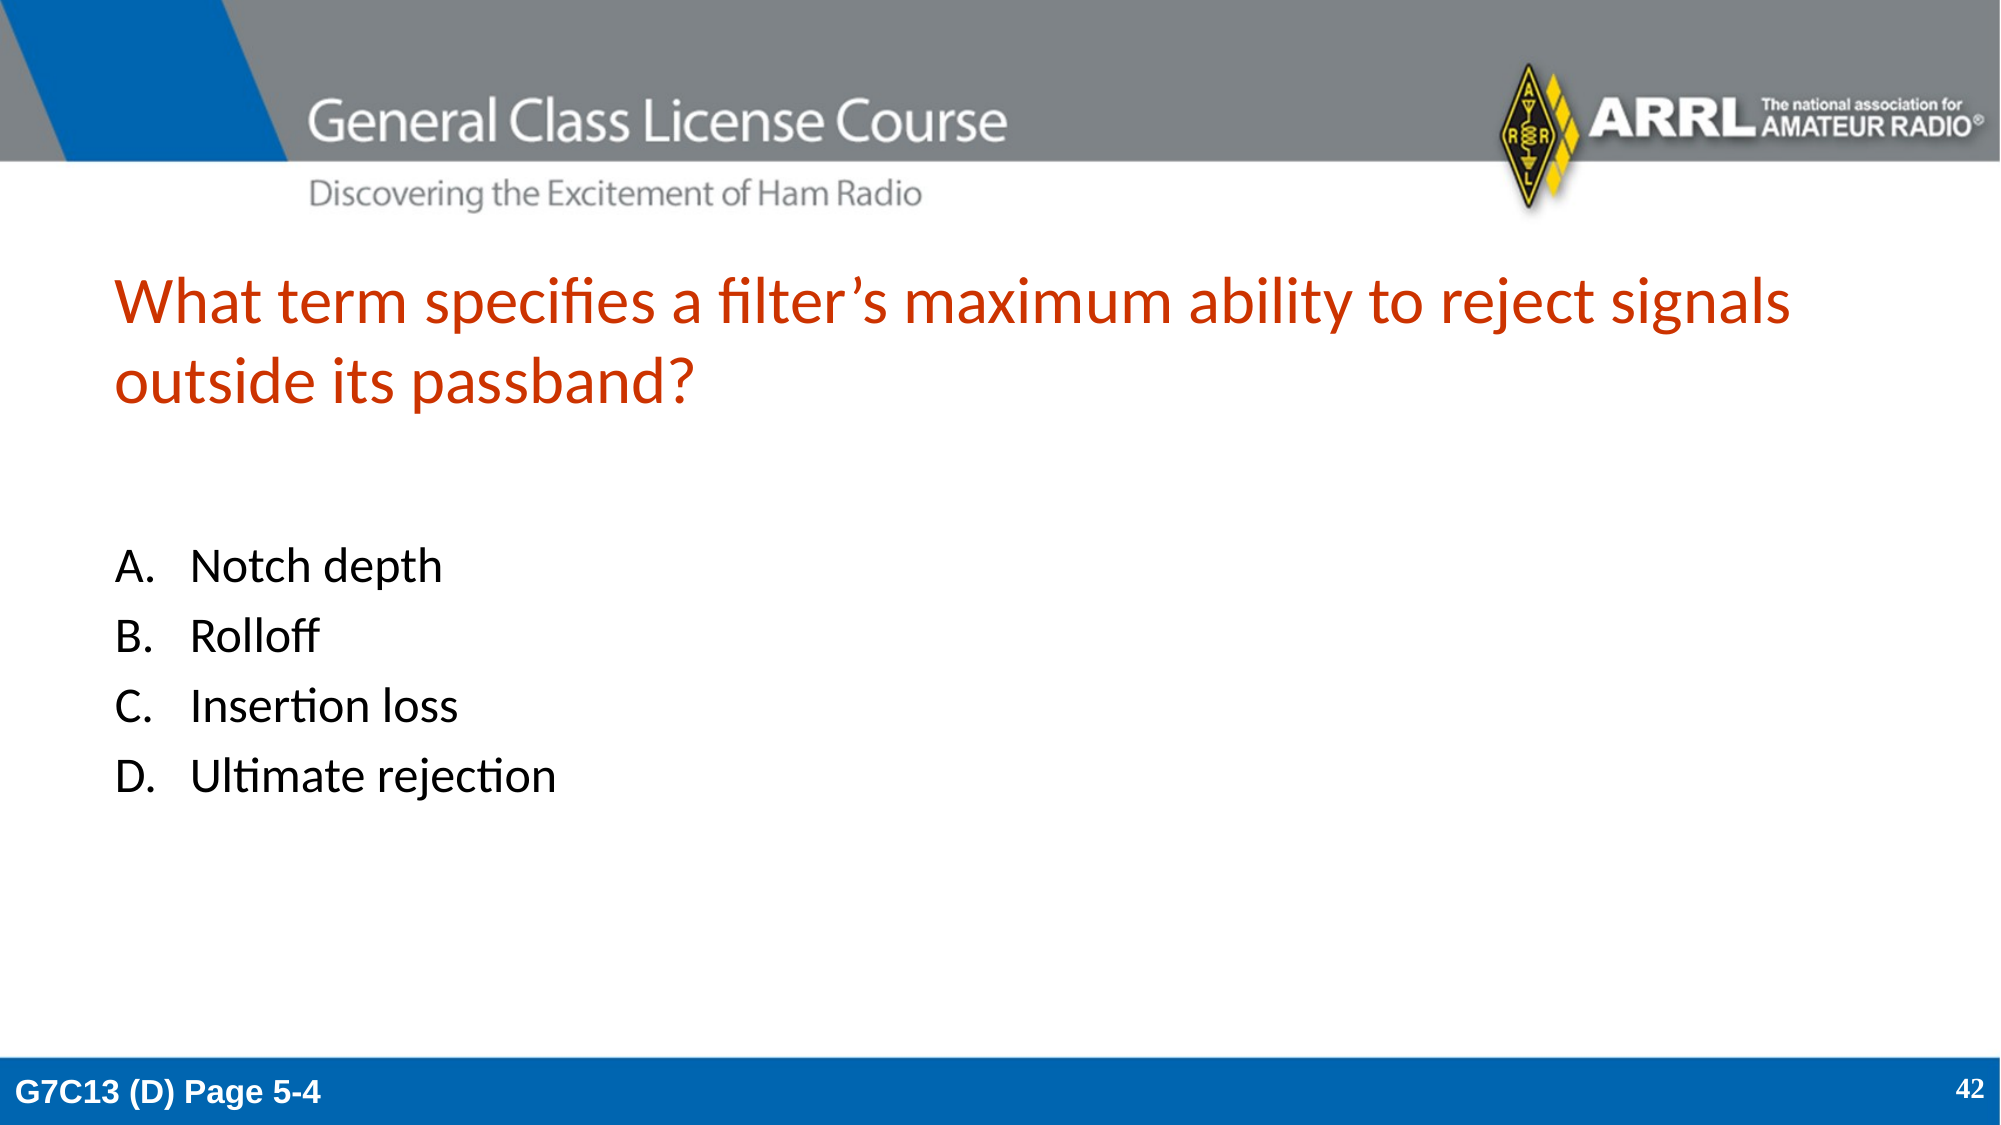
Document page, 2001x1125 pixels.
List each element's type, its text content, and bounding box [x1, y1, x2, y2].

text_box 42 [1875, 1062, 2000, 1113]
title What term specifies a filter’s maximum ability to reject signals outside its passband? [99, 249, 1900, 468]
text_box G7C13 (D) Page 5-4 [0, 1062, 1313, 1118]
list Notch depth Rolloff Insertion loss Ultimate rejection [99, 525, 1900, 1005]
picture [0, 0, 2001, 1125]
